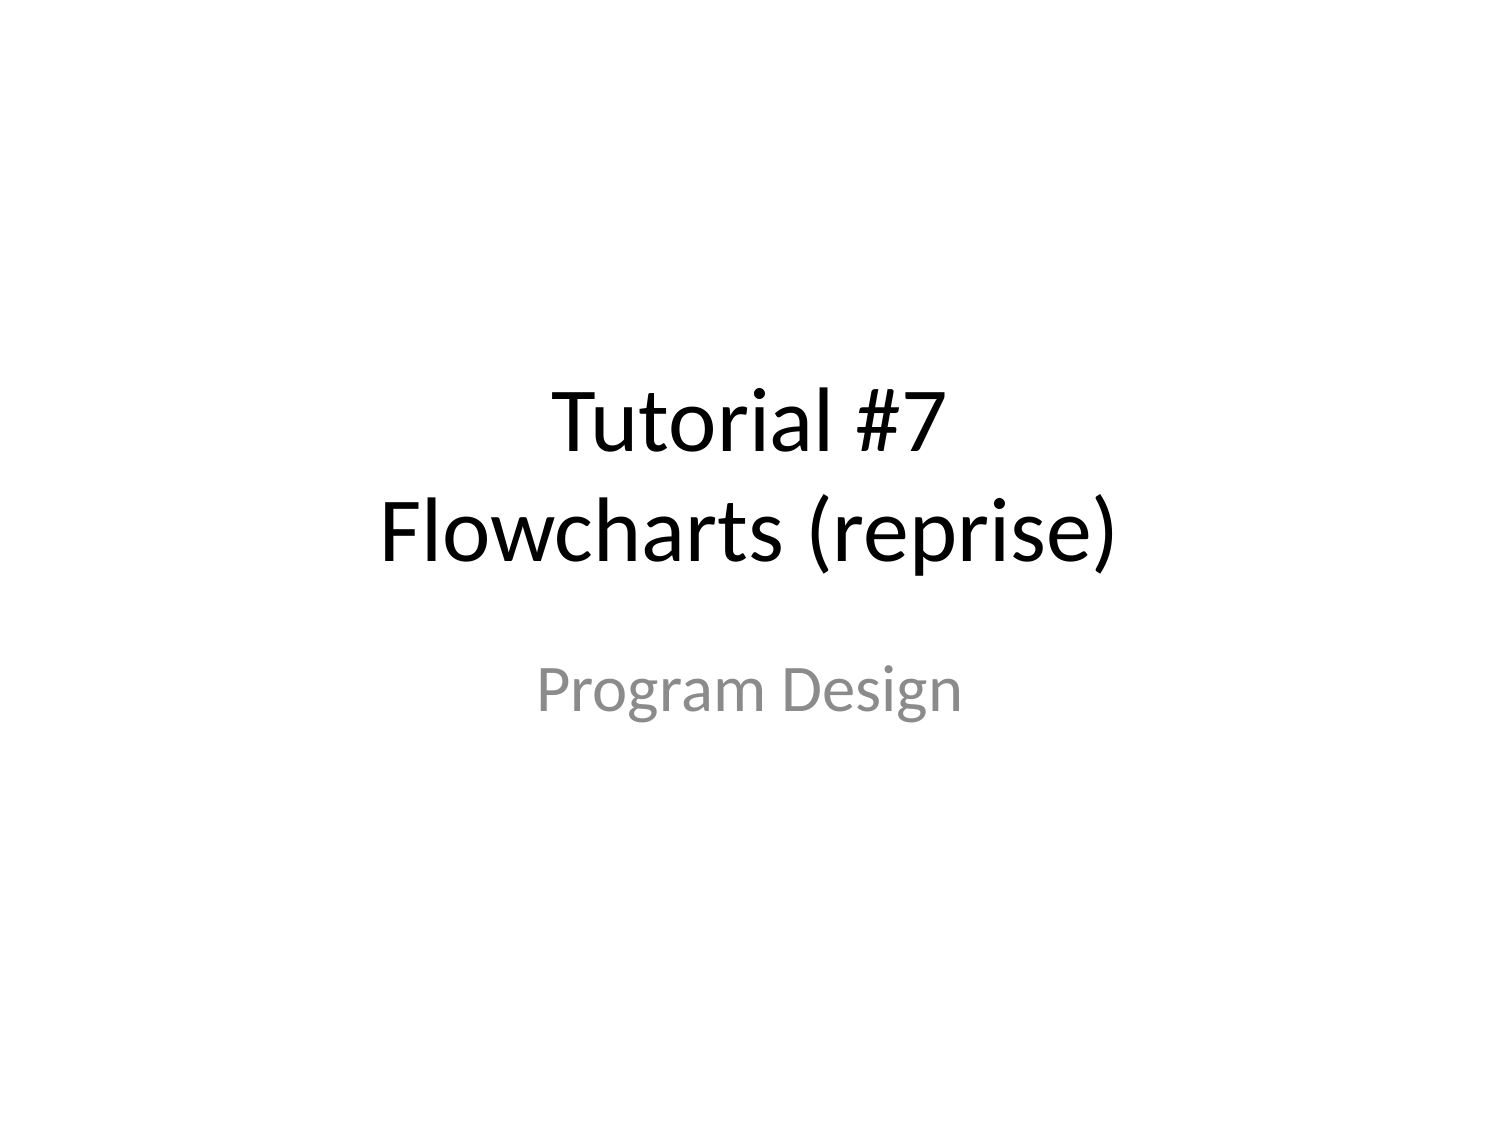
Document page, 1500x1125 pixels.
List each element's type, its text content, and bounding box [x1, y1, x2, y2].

title Tutorial #7 Flowcharts (reprise) [112, 349, 1388, 591]
subtitle Program Design [225, 637, 1275, 925]
